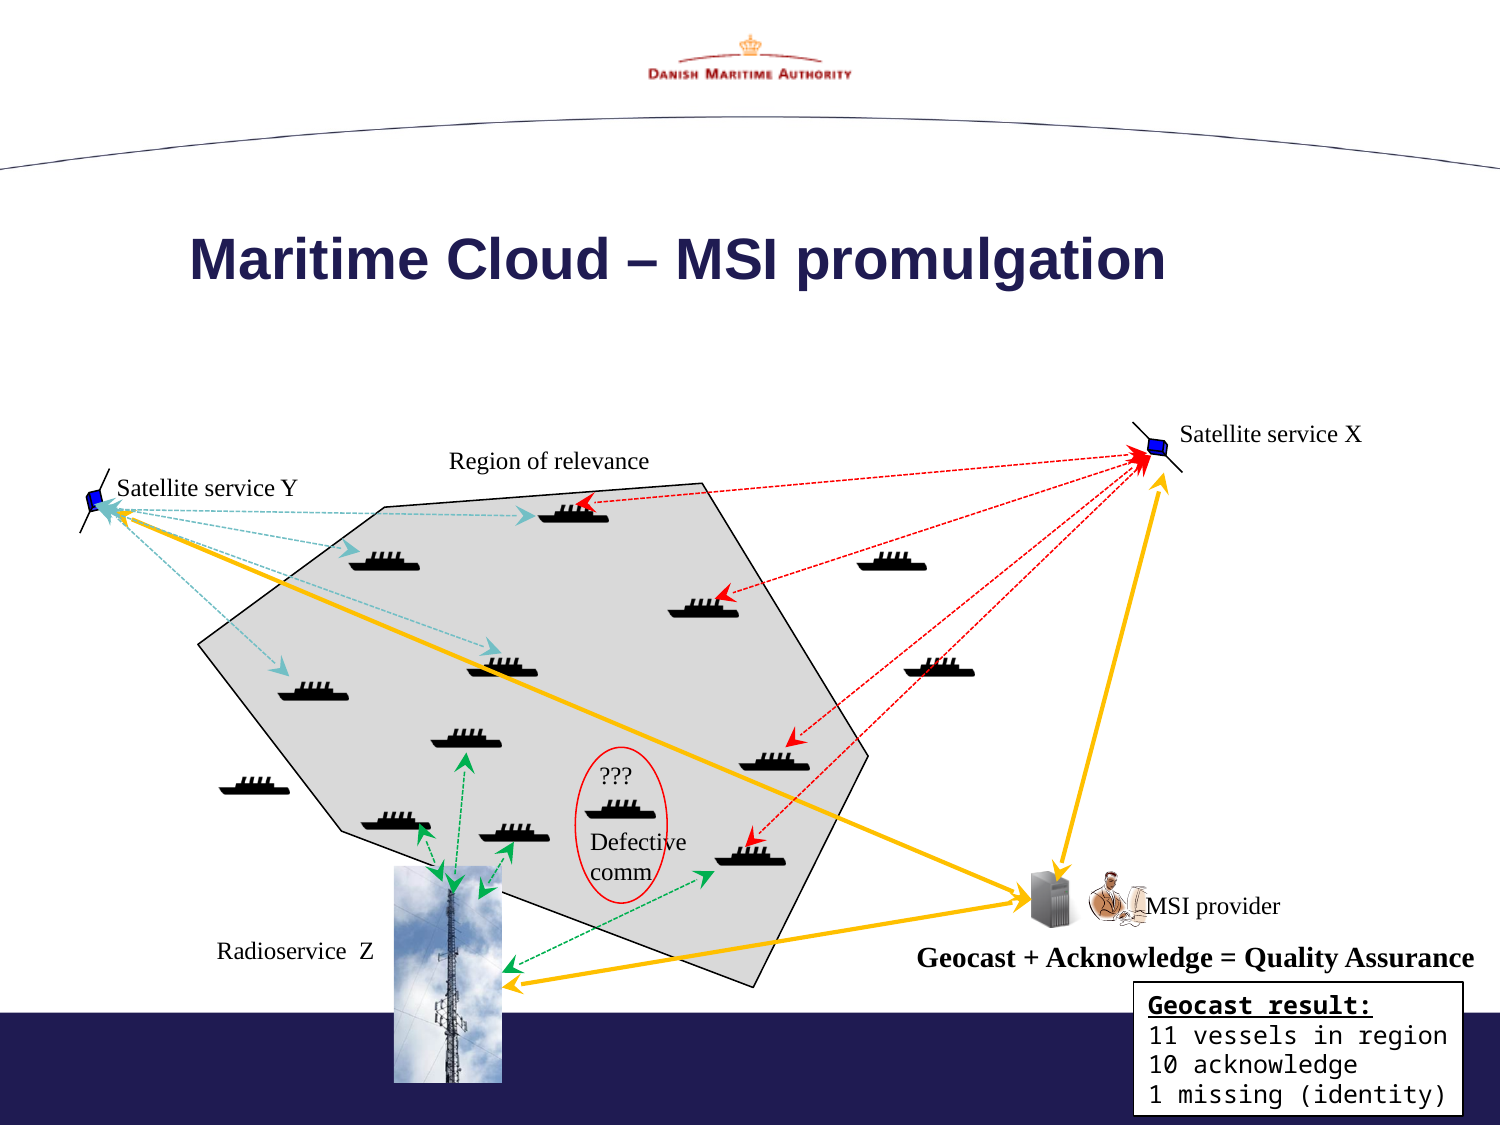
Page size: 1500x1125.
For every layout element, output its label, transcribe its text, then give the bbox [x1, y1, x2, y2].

picture [393, 900, 502, 1084]
text_box [1129, 455, 1152, 470]
picture [1032, 871, 1148, 928]
text_box [454, 483, 718, 509]
text_box Satellite service Y [101, 463, 454, 509]
text_box Region of relevance [434, 436, 786, 482]
text_box [578, 492, 595, 502]
text_box Geocast + Acknowledge = Quality Assurance [1035, 931, 1500, 981]
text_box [1056, 472, 1165, 883]
picture [0, 29, 1500, 184]
text_box MSI provider [1152, 881, 1482, 927]
text_box Radioservice Z [201, 927, 388, 972]
picture [537, 504, 609, 511]
text_box [1124, 455, 1148, 462]
title Maritime Cloud – MSI promulgation [174, 224, 1388, 288]
text_box Geocast result: 11 vessels in region 10 acknowledge 1 missing (identity) [1133, 981, 1464, 1117]
text_box Satellite service X [1164, 410, 1500, 455]
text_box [501, 906, 1032, 988]
text_box [1125, 444, 1148, 458]
text_box [1147, 439, 1165, 456]
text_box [68, 476, 121, 526]
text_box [113, 511, 1032, 900]
